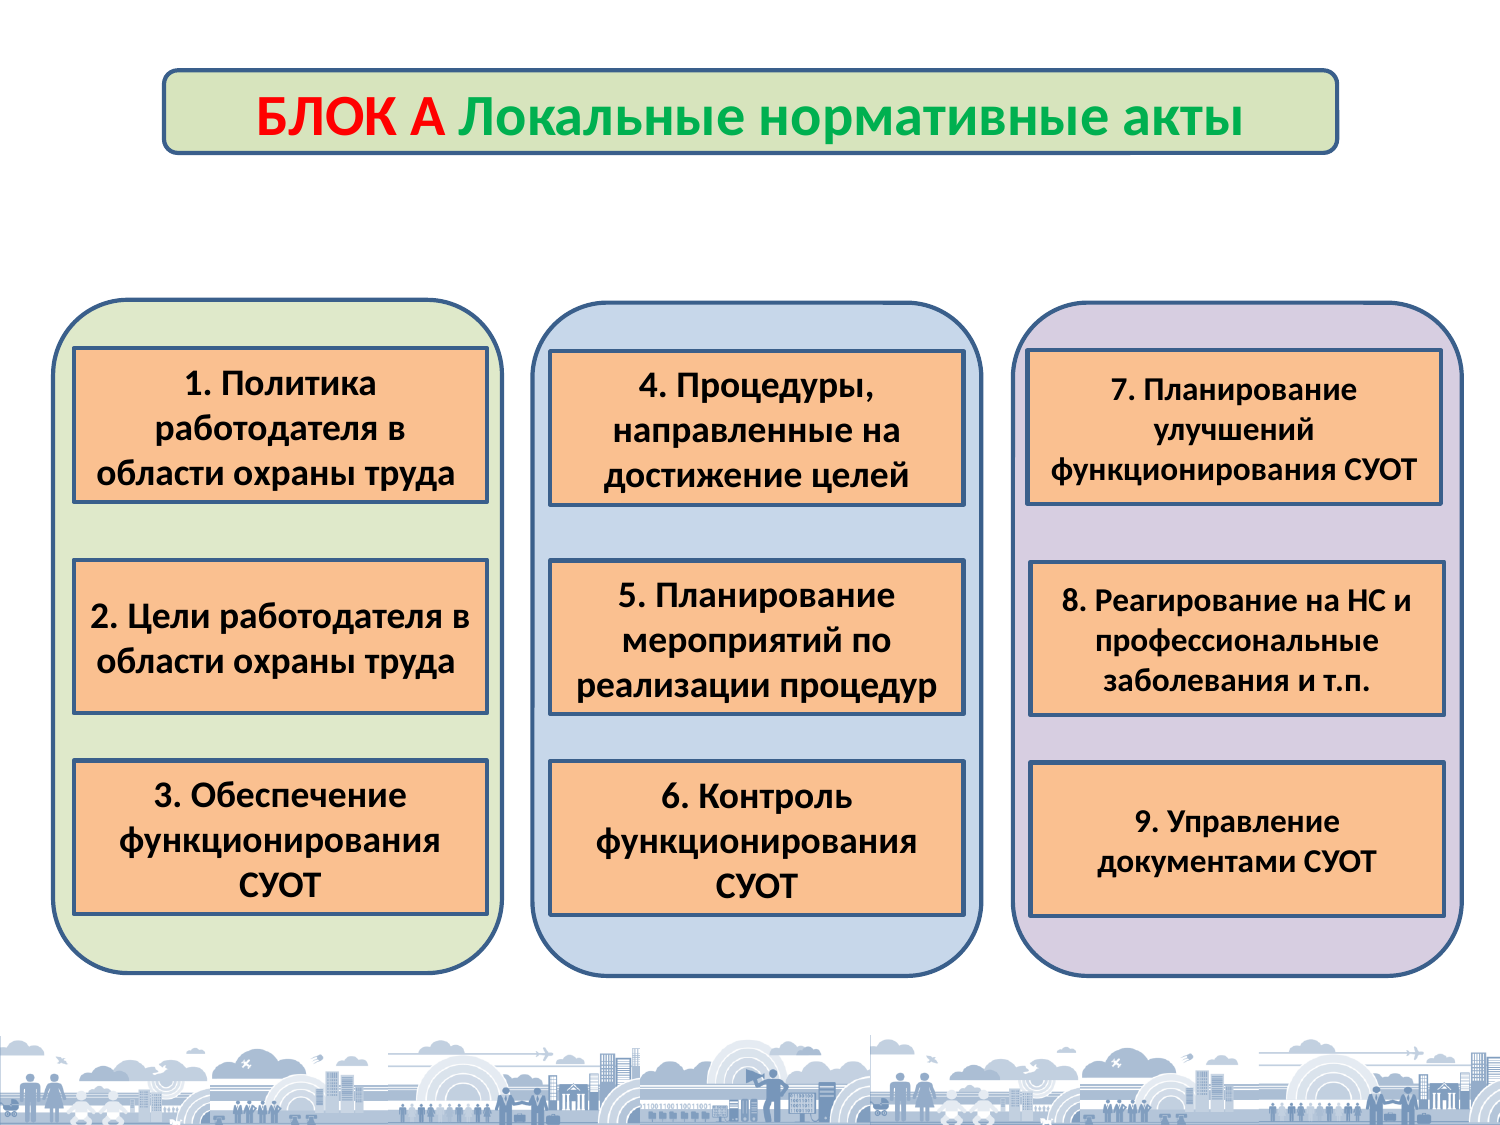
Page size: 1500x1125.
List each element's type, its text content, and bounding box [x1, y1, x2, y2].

text_box 1. Политика работодателя в области охраны труда [72, 346, 489, 504]
text_box [50, 297, 505, 976]
text_box [530, 300, 984, 979]
text_box 9. Управление документами СУОТ [1028, 760, 1446, 918]
text_box 2. Цели работодателя в области охраны труда [72, 558, 489, 715]
text_box 5. Планирование мероприятий по реализации процедур [548, 558, 966, 716]
text_box 3. Обеспечение функционирования СУОТ [72, 758, 489, 916]
text_box [1010, 300, 1464, 979]
text_box 6. Контроль функционирования СУОТ [548, 759, 966, 917]
text_box 7. Планирование улучшений функционирования СУОТ [1025, 348, 1443, 506]
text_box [0, 1035, 1500, 1125]
text_box 8. Реагирование на НС и профессиональные заболевания и т.п. [1028, 560, 1446, 717]
text_box БЛОК А Локальные нормативные акты [161, 68, 1340, 156]
text_box 4. Процедуры, направленные на достижение целей [548, 349, 966, 507]
